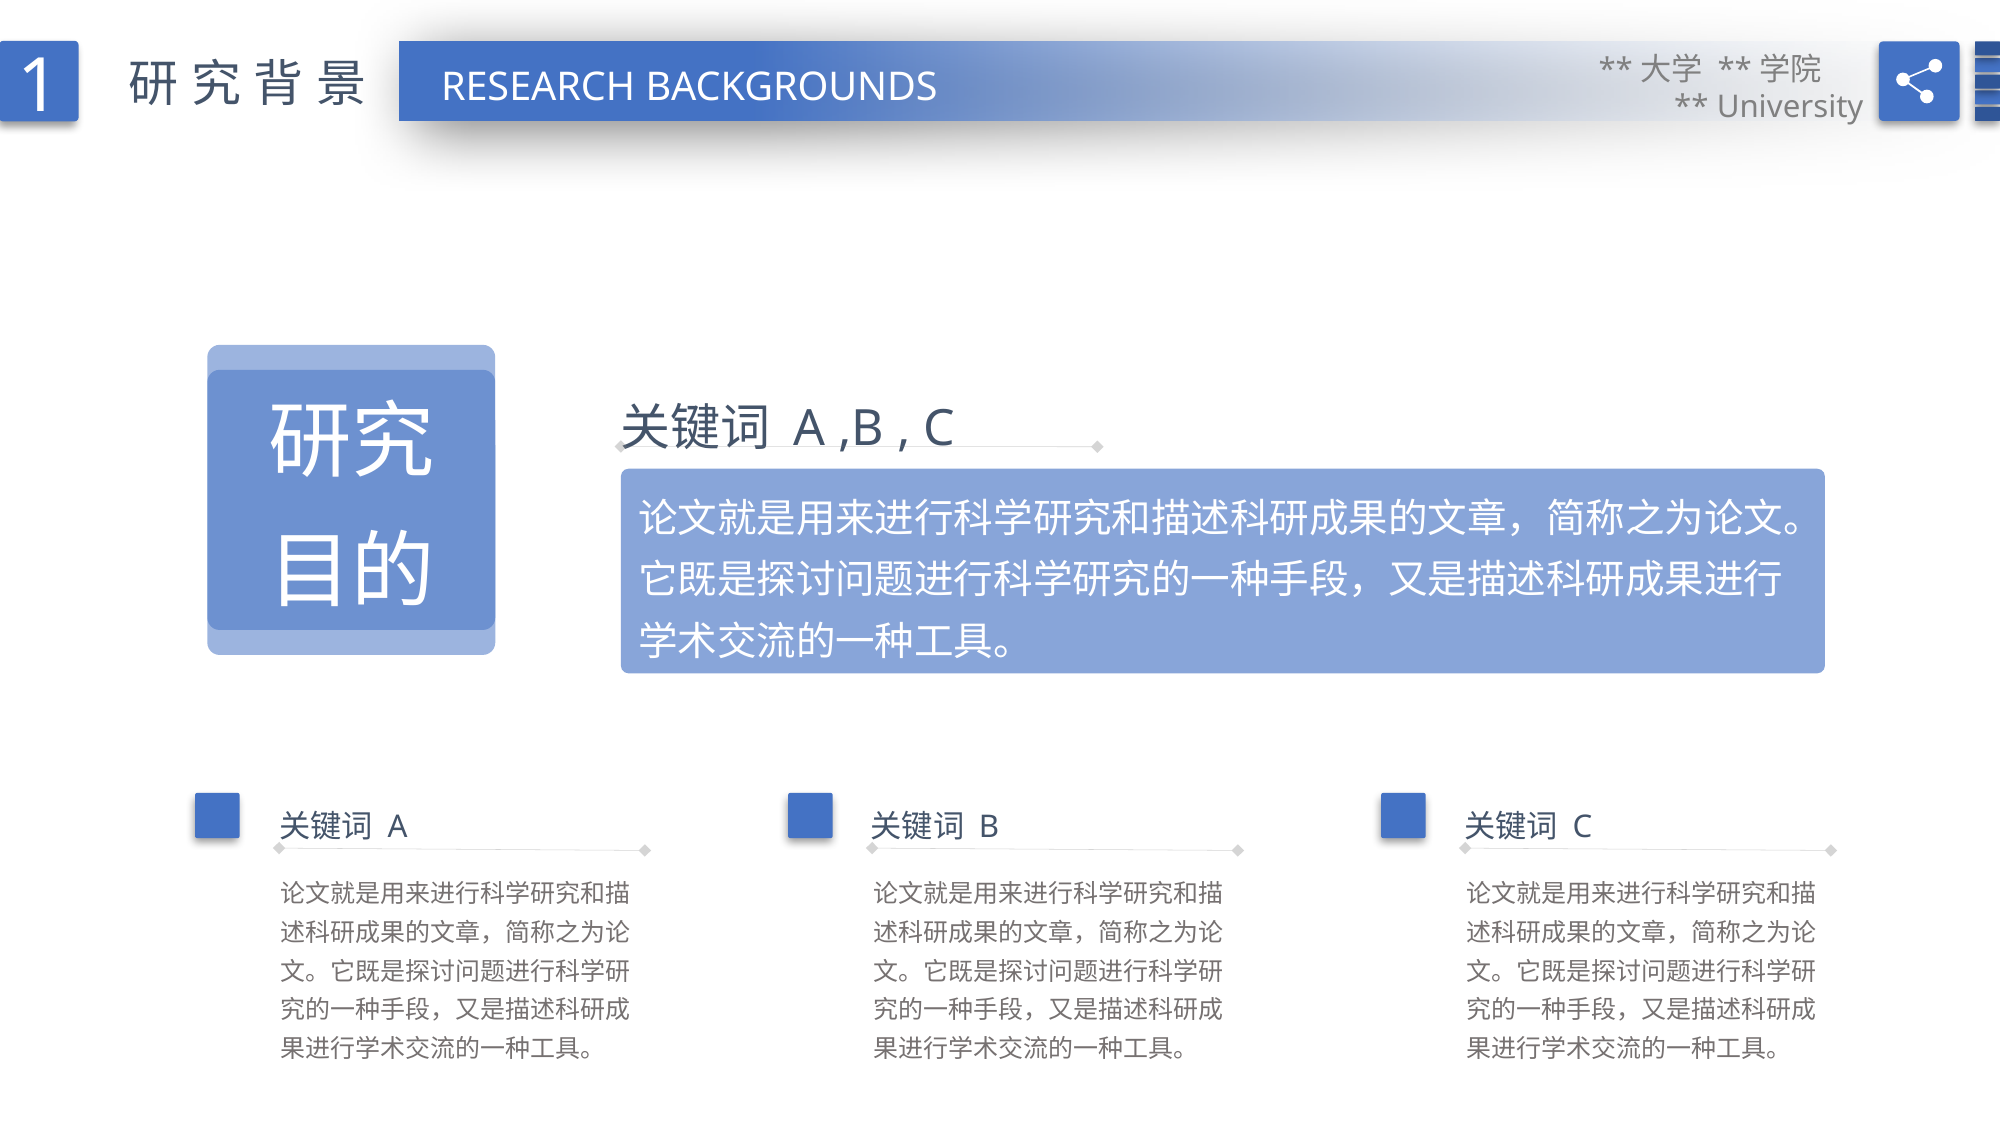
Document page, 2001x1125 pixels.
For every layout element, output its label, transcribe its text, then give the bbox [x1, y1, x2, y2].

text_box 论文就是用来进行科学研究和描述科研成果的文章，简称之为论文。它既是探讨问题进行科学研究的一种手段，又是描述科研成果进行学术交流的一种工具。 [858, 860, 1252, 1071]
text_box 论文就是用来进行科学研究和描述科研成果的文章，简称之为论文。它既是探讨问题进行科学研究的一种手段，又是描述科研成果进行学术交流的一种工具。 [265, 860, 659, 1071]
text_box [786, 791, 834, 840]
text_box [1380, 791, 1427, 840]
text_box 研究背景 [113, 43, 382, 119]
text_box 关键词 C [1449, 787, 1608, 852]
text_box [1522, 41, 2000, 136]
text_box 1 [0, 39, 80, 123]
text_box 关键词 B [855, 787, 1014, 852]
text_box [207, 344, 496, 655]
text_box [399, 40, 2000, 122]
text_box 论文就是用来进行科学研究和描述科研成果的文章，简称之为论文。它既是探讨问题进行科学研究的一种手段，又是描述科研成果进行学术交流的一种工具。 [1451, 860, 1845, 1071]
text_box [193, 791, 241, 840]
text_box 论文就是用来进行科学研究和描述科研成果的文章，简称之为论文。它既是探讨问题进行科学研究的一种手段，又是描述科研成果进行学术交流的一种工具。 [620, 468, 1825, 674]
text_box 关键词 A ,B , C [605, 370, 971, 463]
text_box 关键词 A [264, 787, 431, 852]
text_box RESEARCH BACKGROUNDS [425, 53, 953, 116]
